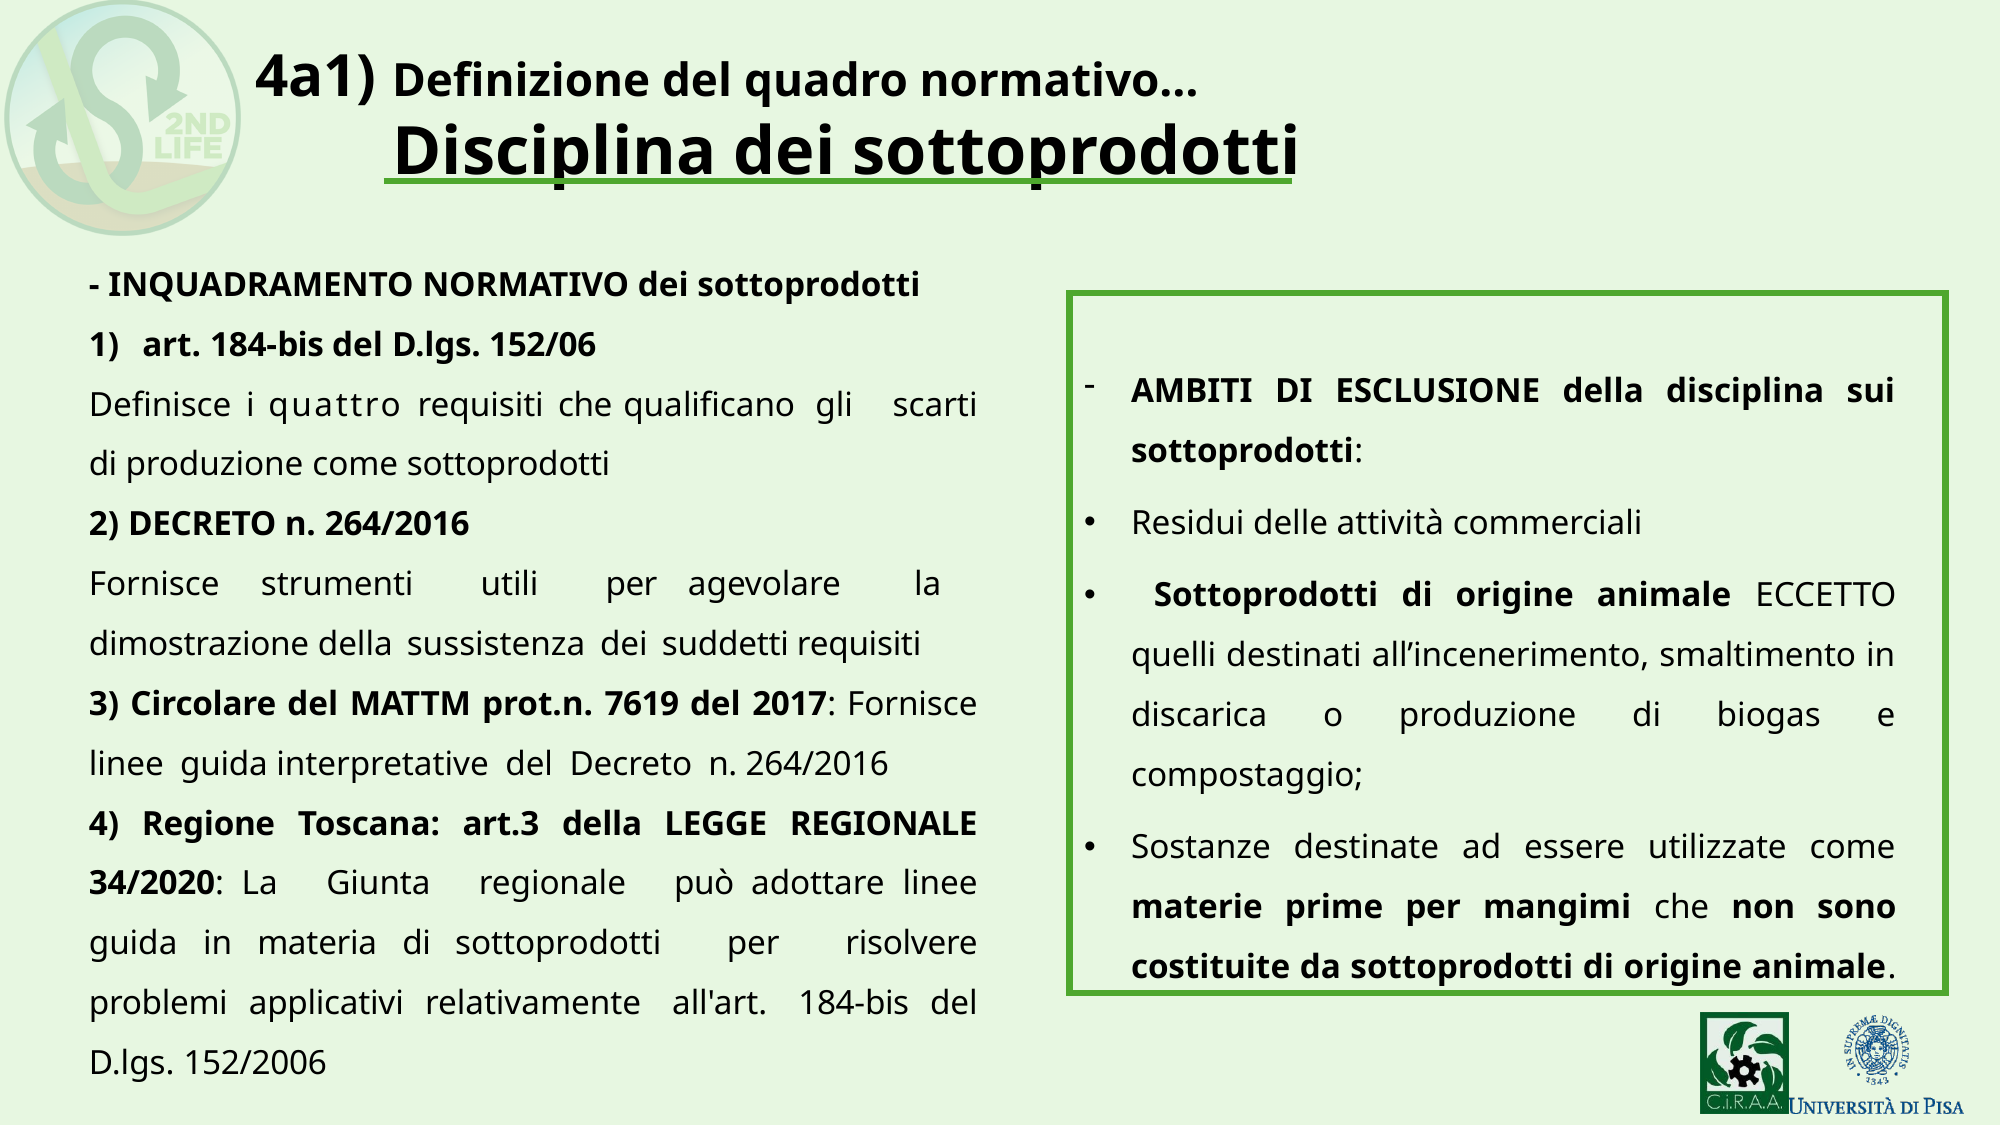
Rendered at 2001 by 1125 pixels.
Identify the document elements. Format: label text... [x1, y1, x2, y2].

text_box - INQUADRAMENTO NORMATIVO dei sottoprodotti art. 184-bis del D.lgs. 152/06 Definisce i quattro requisiti che qualificano gli scarti di produzione come sottoprodotti 2) DECRETO n. 264/2016 Fornisce strumenti utili per agevolare la dimostrazione della sussistenza dei suddetti requisiti 3) Circolare del MATTM prot.n. 7619 del 2017: Fornisce linee guida interpretative del Decreto n. 264/2016 4) Regione Toscana: art.3 della LEGGE REGIONALE 34/2020: La Giunta regionale può adottare linee guida in materia di sottoprodotti per risolvere problemi applicativi relativamente all'art. 184-bis del D.lgs. 152/2006 [74, 235, 1000, 1089]
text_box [1699, 1011, 1964, 1114]
picture [4, 0, 241, 237]
text_box 4a1) Definizione del quadro normativo… Disciplina dei sottoprodotti [241, 20, 1976, 196]
text_box [1068, 292, 1947, 994]
